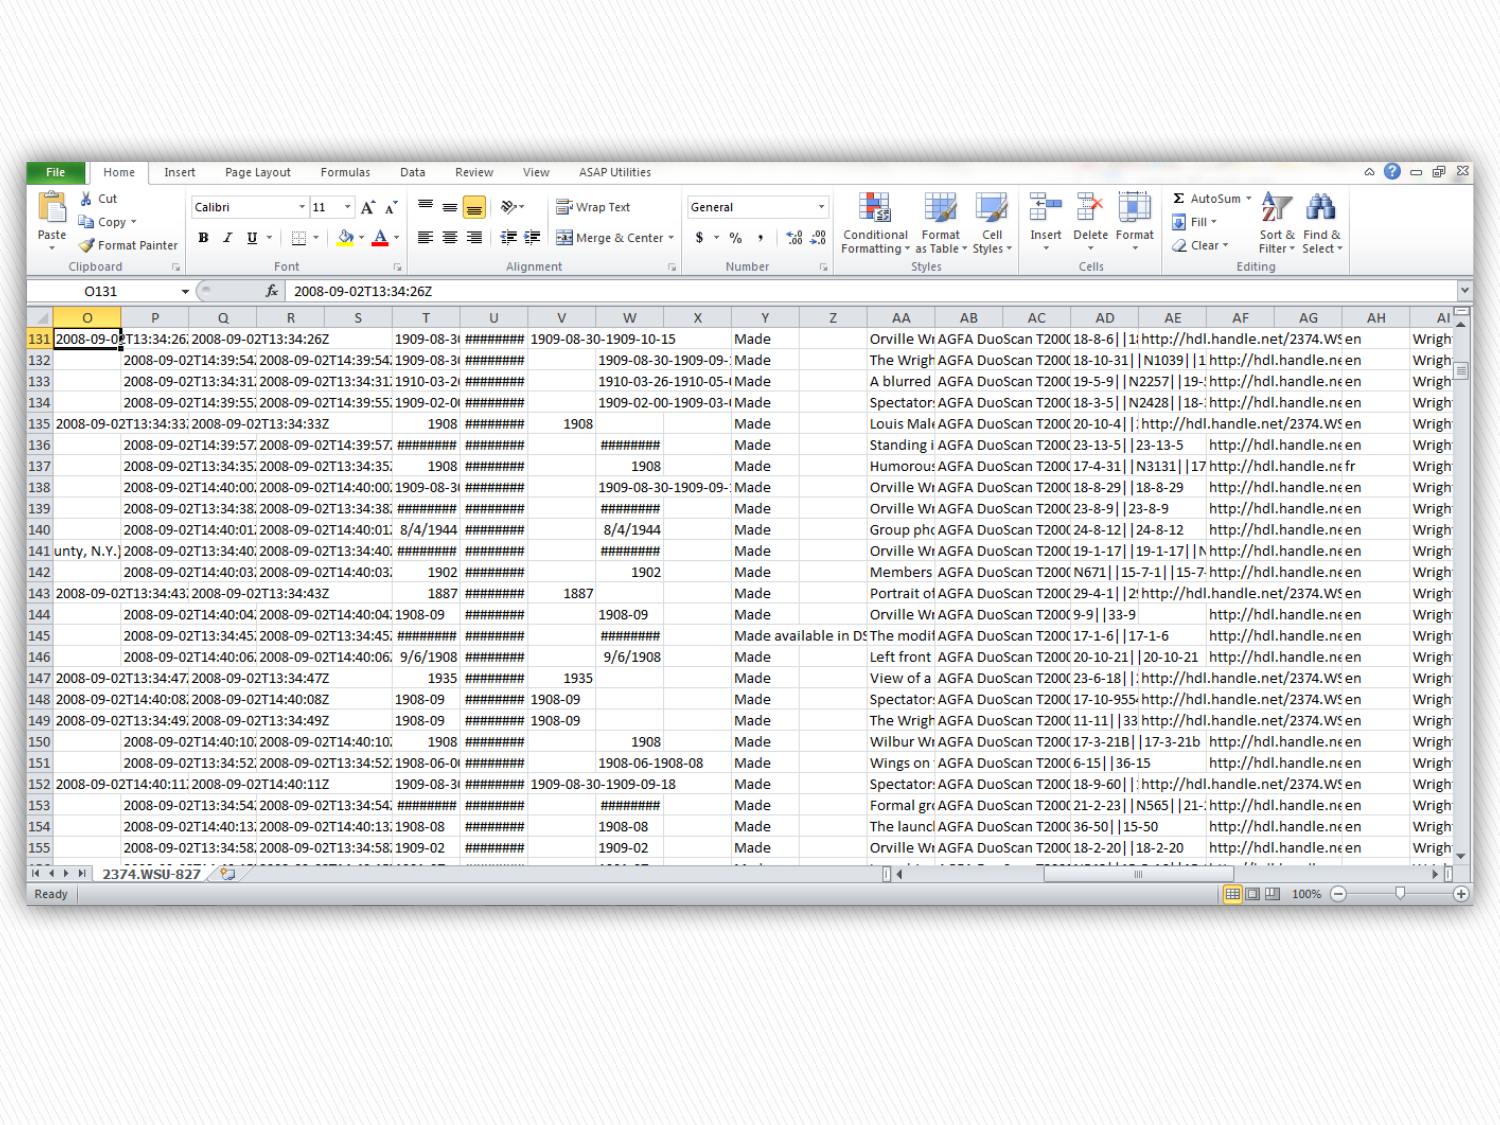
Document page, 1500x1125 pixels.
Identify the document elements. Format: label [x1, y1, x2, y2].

picture [26, 162, 1474, 906]
